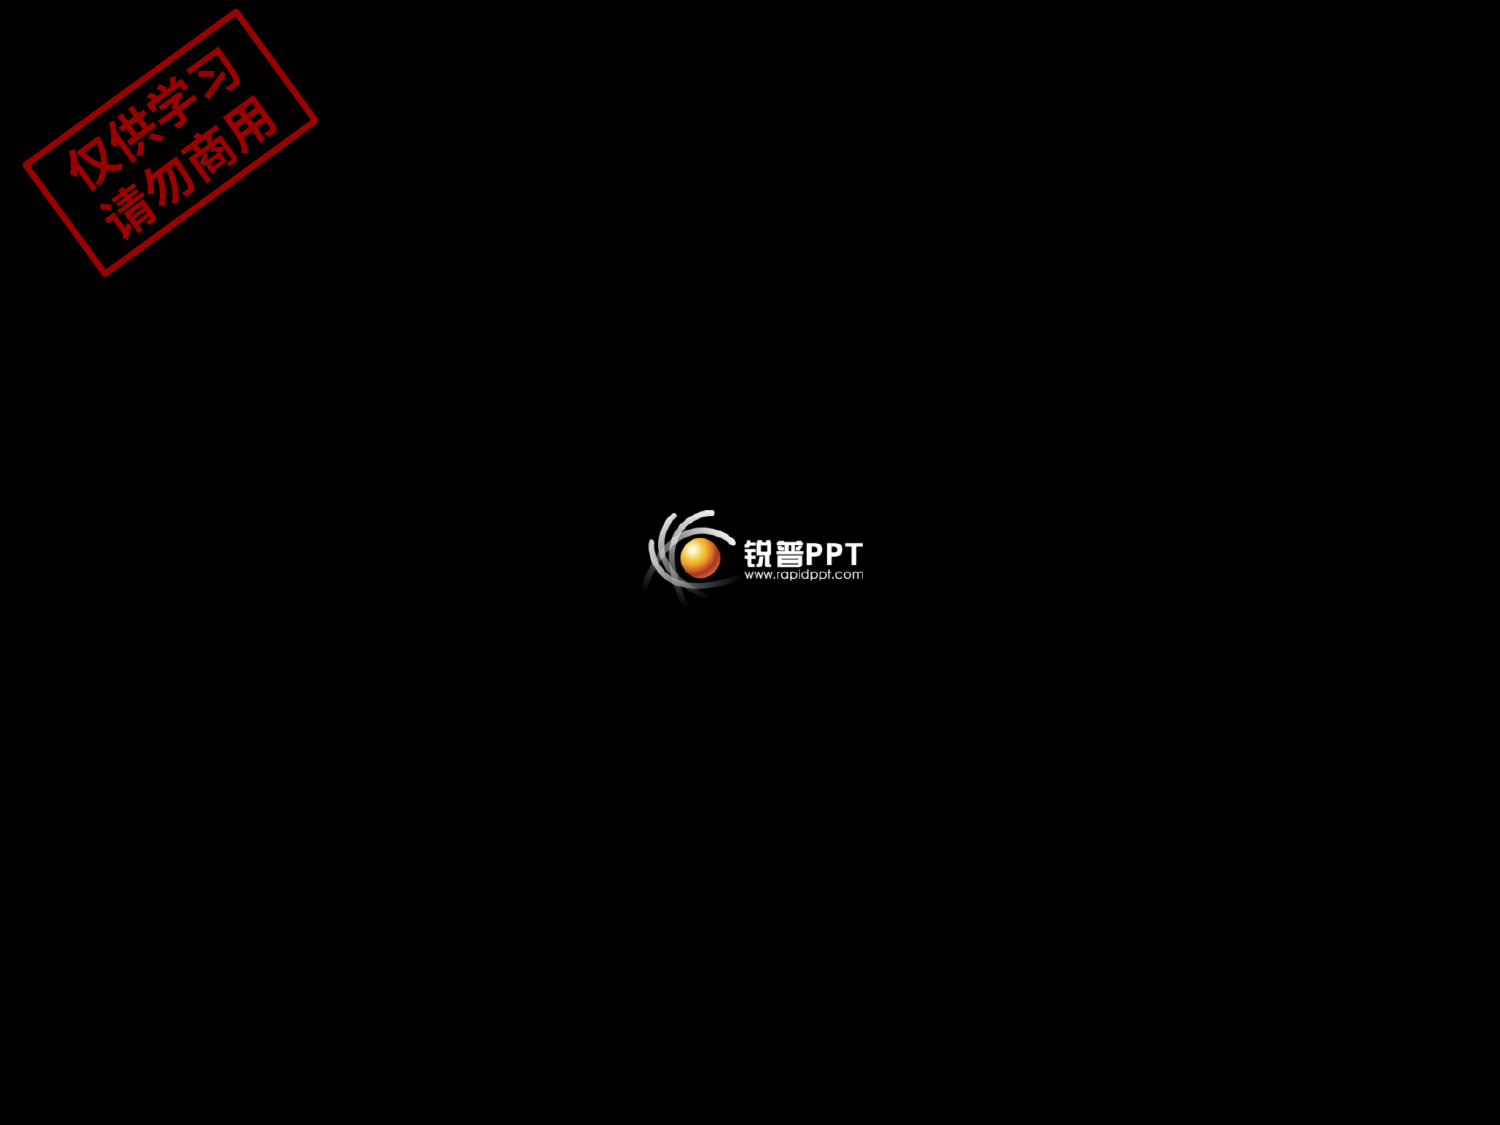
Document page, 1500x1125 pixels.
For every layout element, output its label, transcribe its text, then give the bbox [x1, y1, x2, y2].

text_box 仅供学习 请勿商用 [25, 11, 316, 274]
picture [636, 509, 864, 616]
